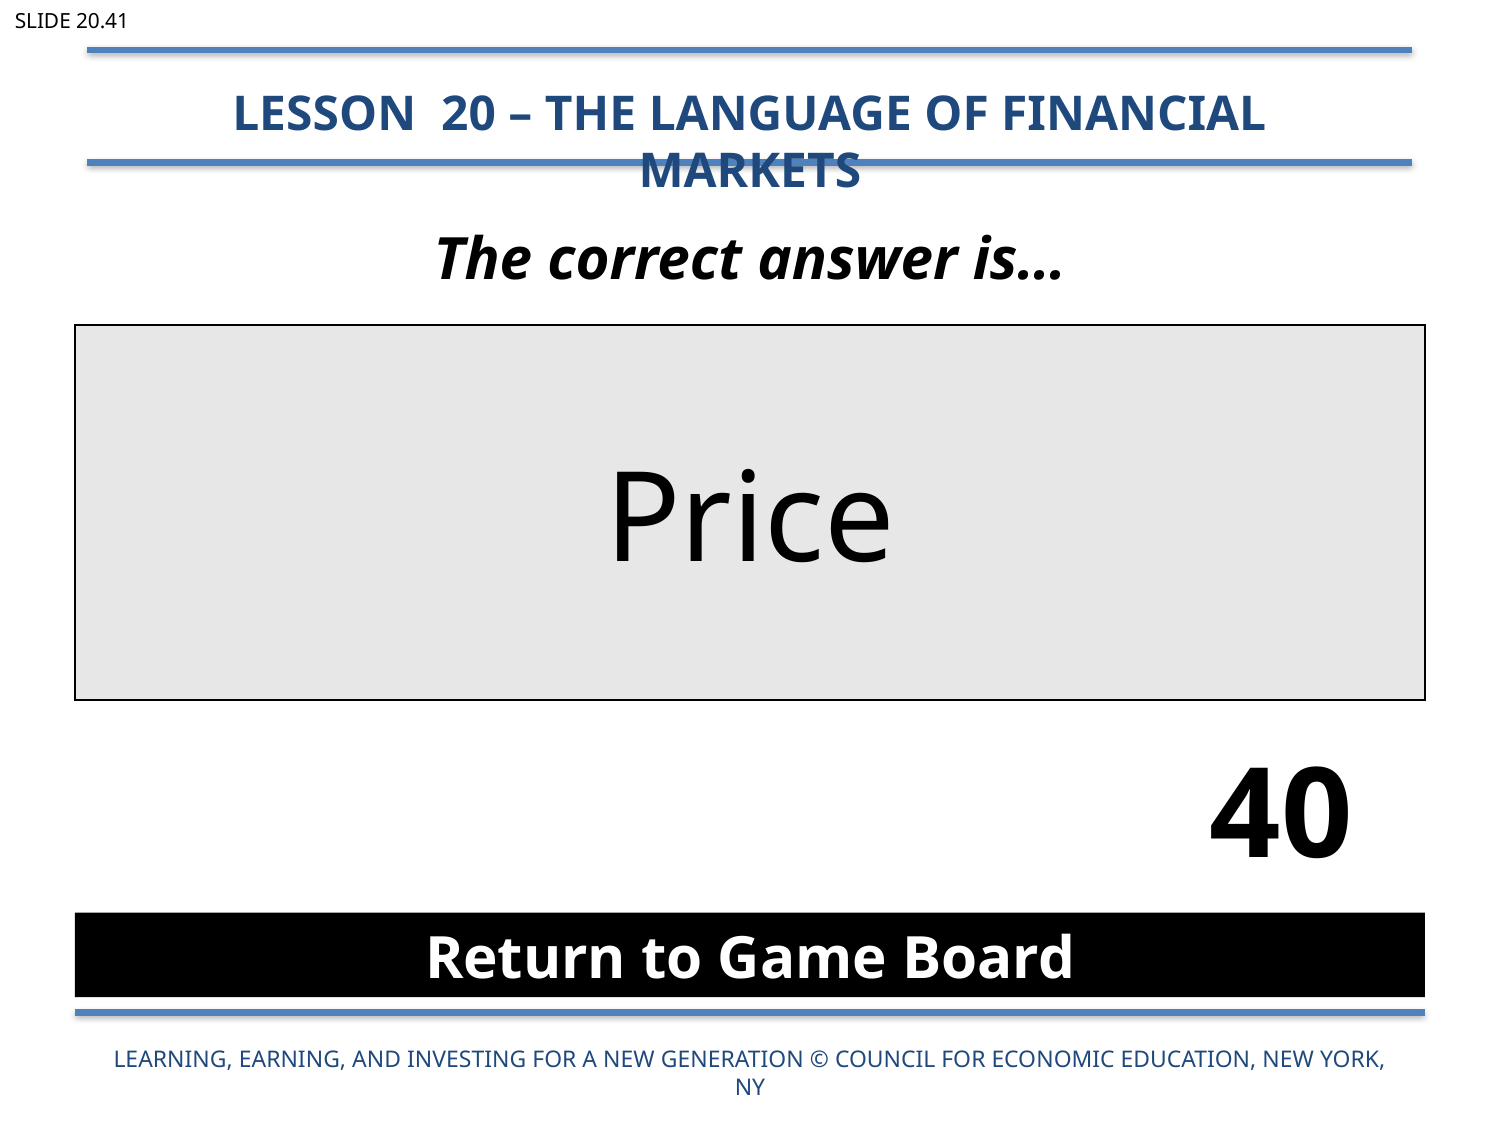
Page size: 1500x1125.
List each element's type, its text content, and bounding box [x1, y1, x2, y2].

text_box Lesson 20 – The Language of Financial Markets [125, 74, 1375, 161]
text_box The correct answer is… [74, 162, 1425, 350]
text_box 40 [1162, 724, 1400, 890]
table_header Price [76, 350, 1424, 699]
text_box Return to Game Board [74, 912, 1425, 998]
text_box Slide 20.41 [0, 0, 213, 40]
